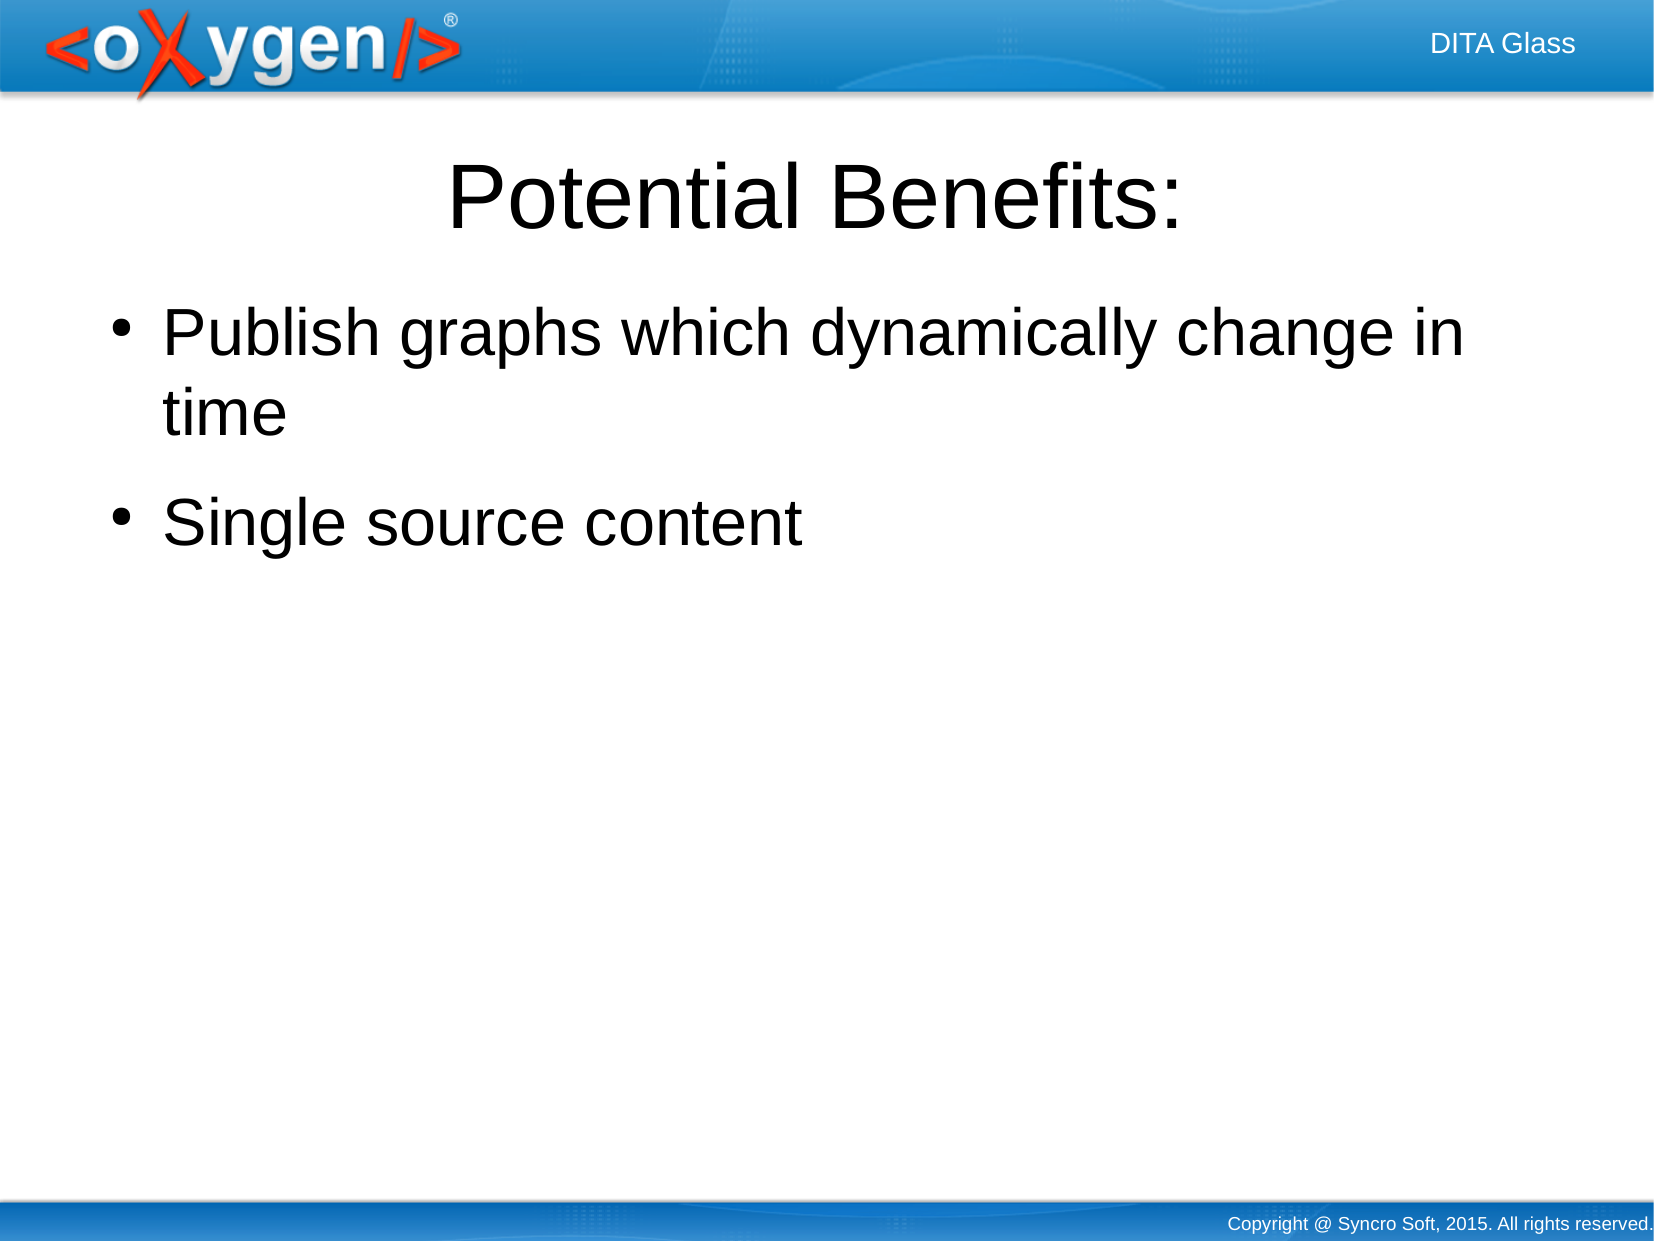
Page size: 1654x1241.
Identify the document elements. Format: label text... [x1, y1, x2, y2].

title Potential Benefits: [82, 87, 1550, 295]
picture [0, 1195, 1654, 1241]
picture [0, 0, 1654, 109]
list Publish graphs which dynamically change in time Single source content [91, 289, 1569, 1140]
